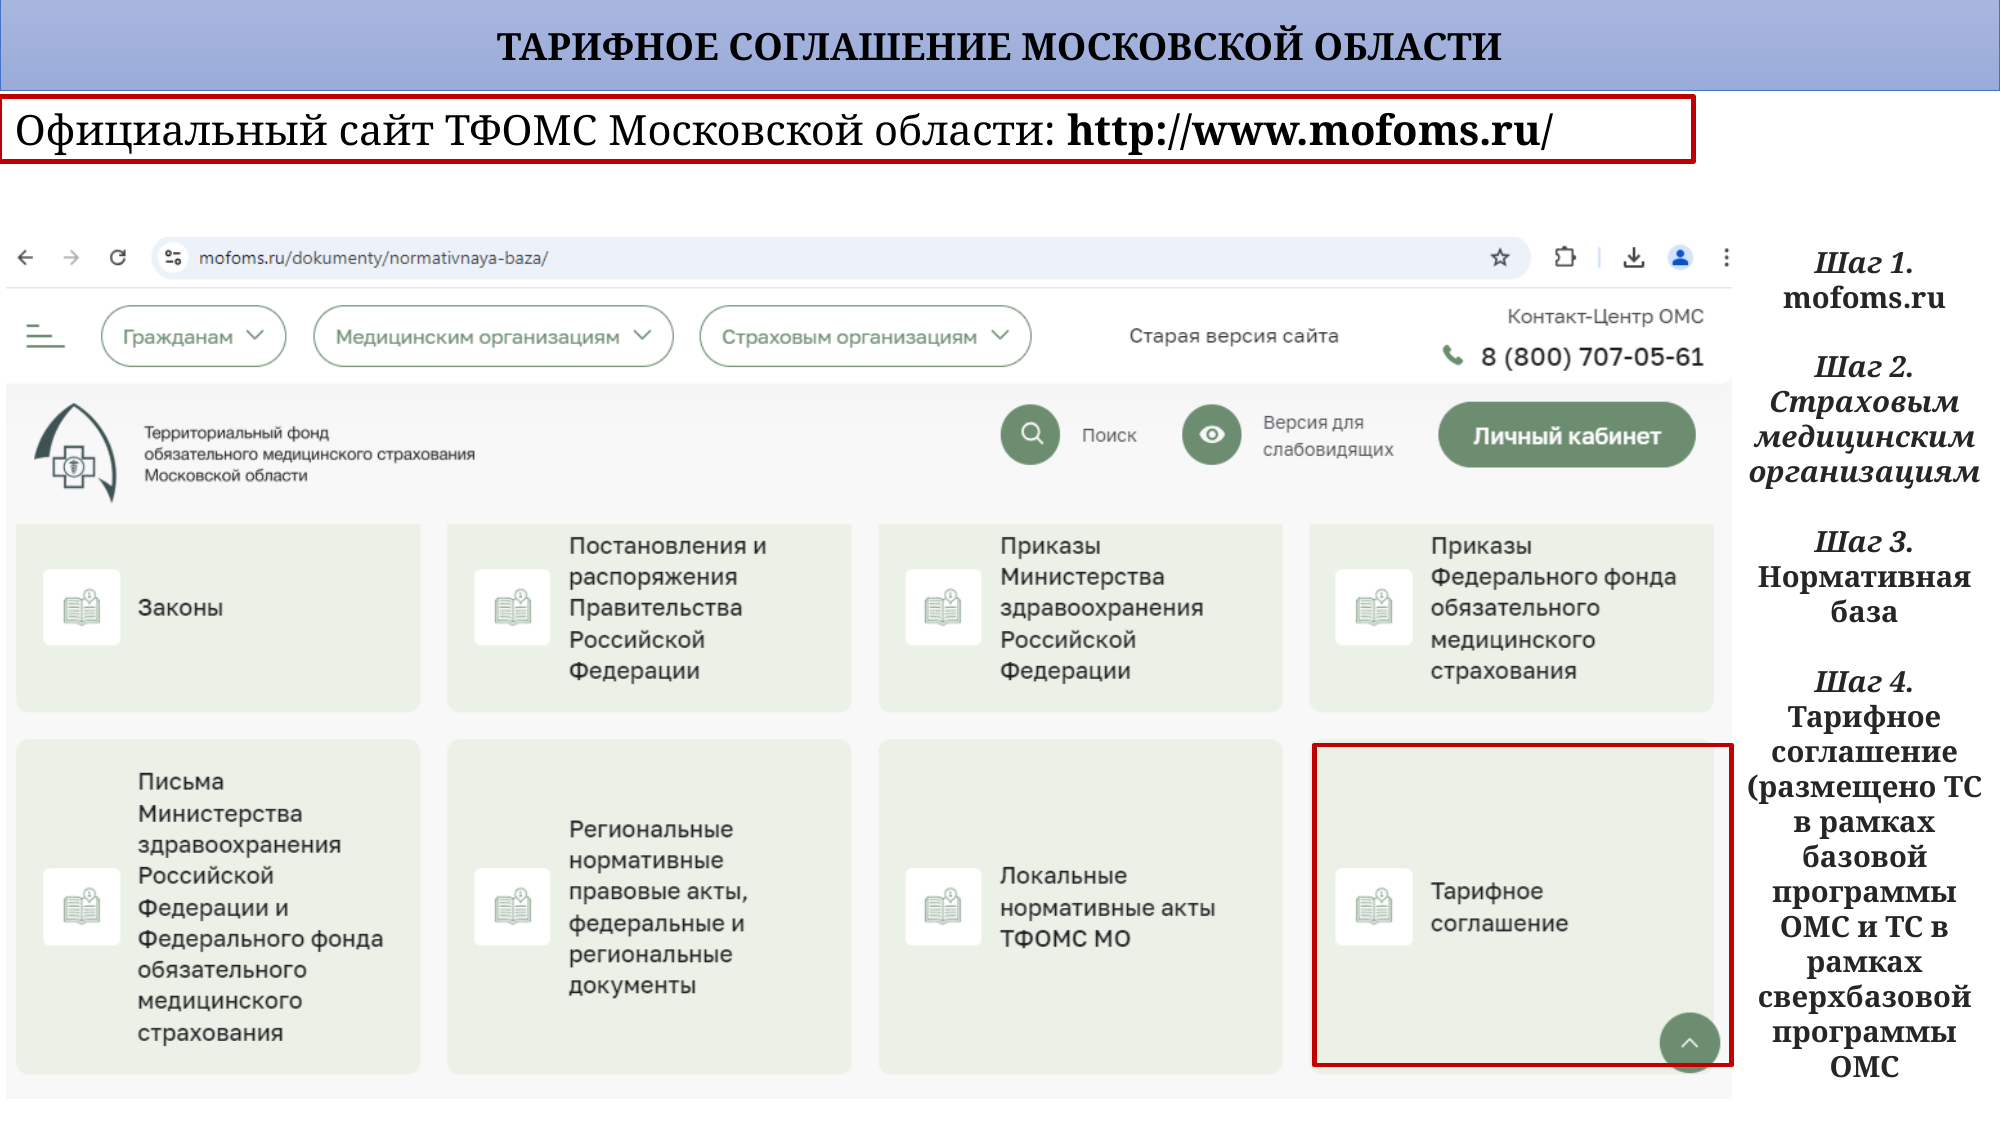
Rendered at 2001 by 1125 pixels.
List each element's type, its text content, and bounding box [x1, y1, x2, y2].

picture [6, 237, 1732, 1099]
text_box Официальный сайт ТФОМС Московской области: http://www.mofoms.ru/ [0, 96, 1694, 162]
text_box ТАРИФНОЕ СОГЛАШЕНИЕ МОСКОВСКОЙ ОБЛАСТИ [0, 0, 2000, 91]
text_box Шаг 1. mofoms.ru Шаг 2. Страховым медицинским организациям Шаг 3. Нормативная база Шаг 4. Тарифное соглашение (размещено ТС в рамках базовой программы ОМС и ТС в рамках сверхбазовой программы ОМС [1731, 212, 1999, 1115]
